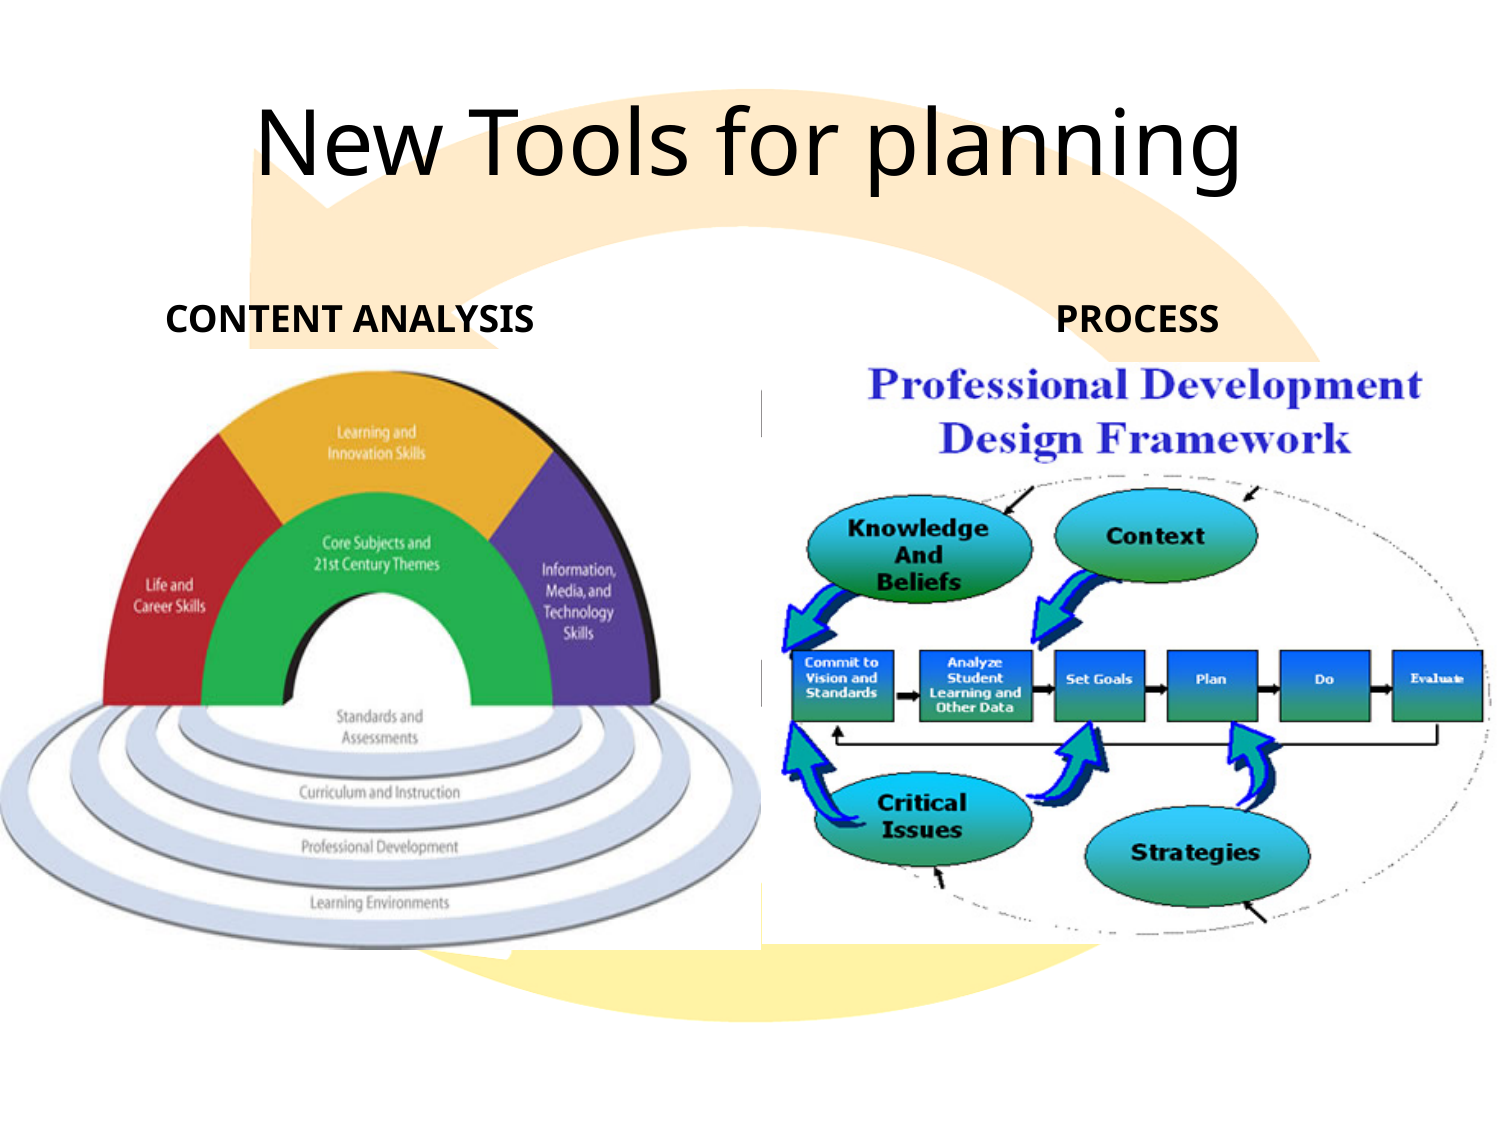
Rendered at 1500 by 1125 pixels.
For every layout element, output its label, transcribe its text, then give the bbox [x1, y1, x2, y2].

title New Tools for planning [74, 44, 1426, 233]
text_box PROCESS [862, 287, 1413, 348]
text_box CONTENT ANALYSIS [75, 287, 625, 348]
picture [762, 362, 1500, 945]
picture [0, 349, 761, 951]
